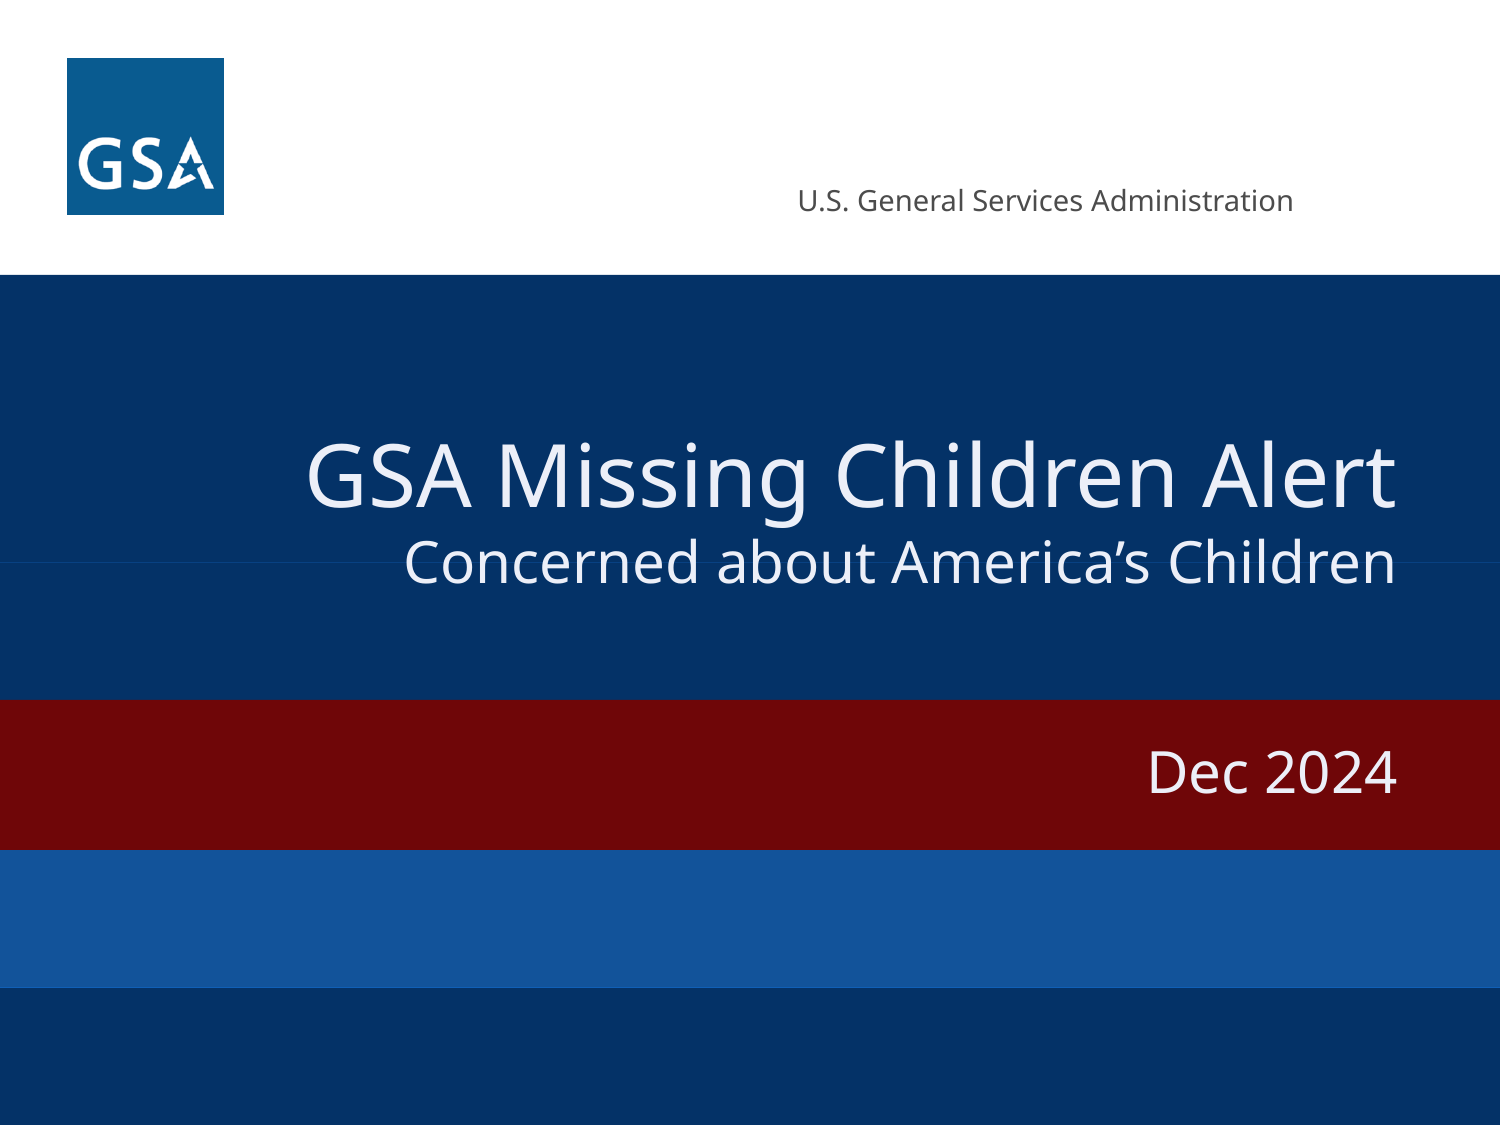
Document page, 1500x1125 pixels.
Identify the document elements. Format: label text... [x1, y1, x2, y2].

title GSA Missing Children Alert Concerned about America’s Children Dec 2024 [50, 412, 1413, 913]
picture [67, 58, 224, 215]
